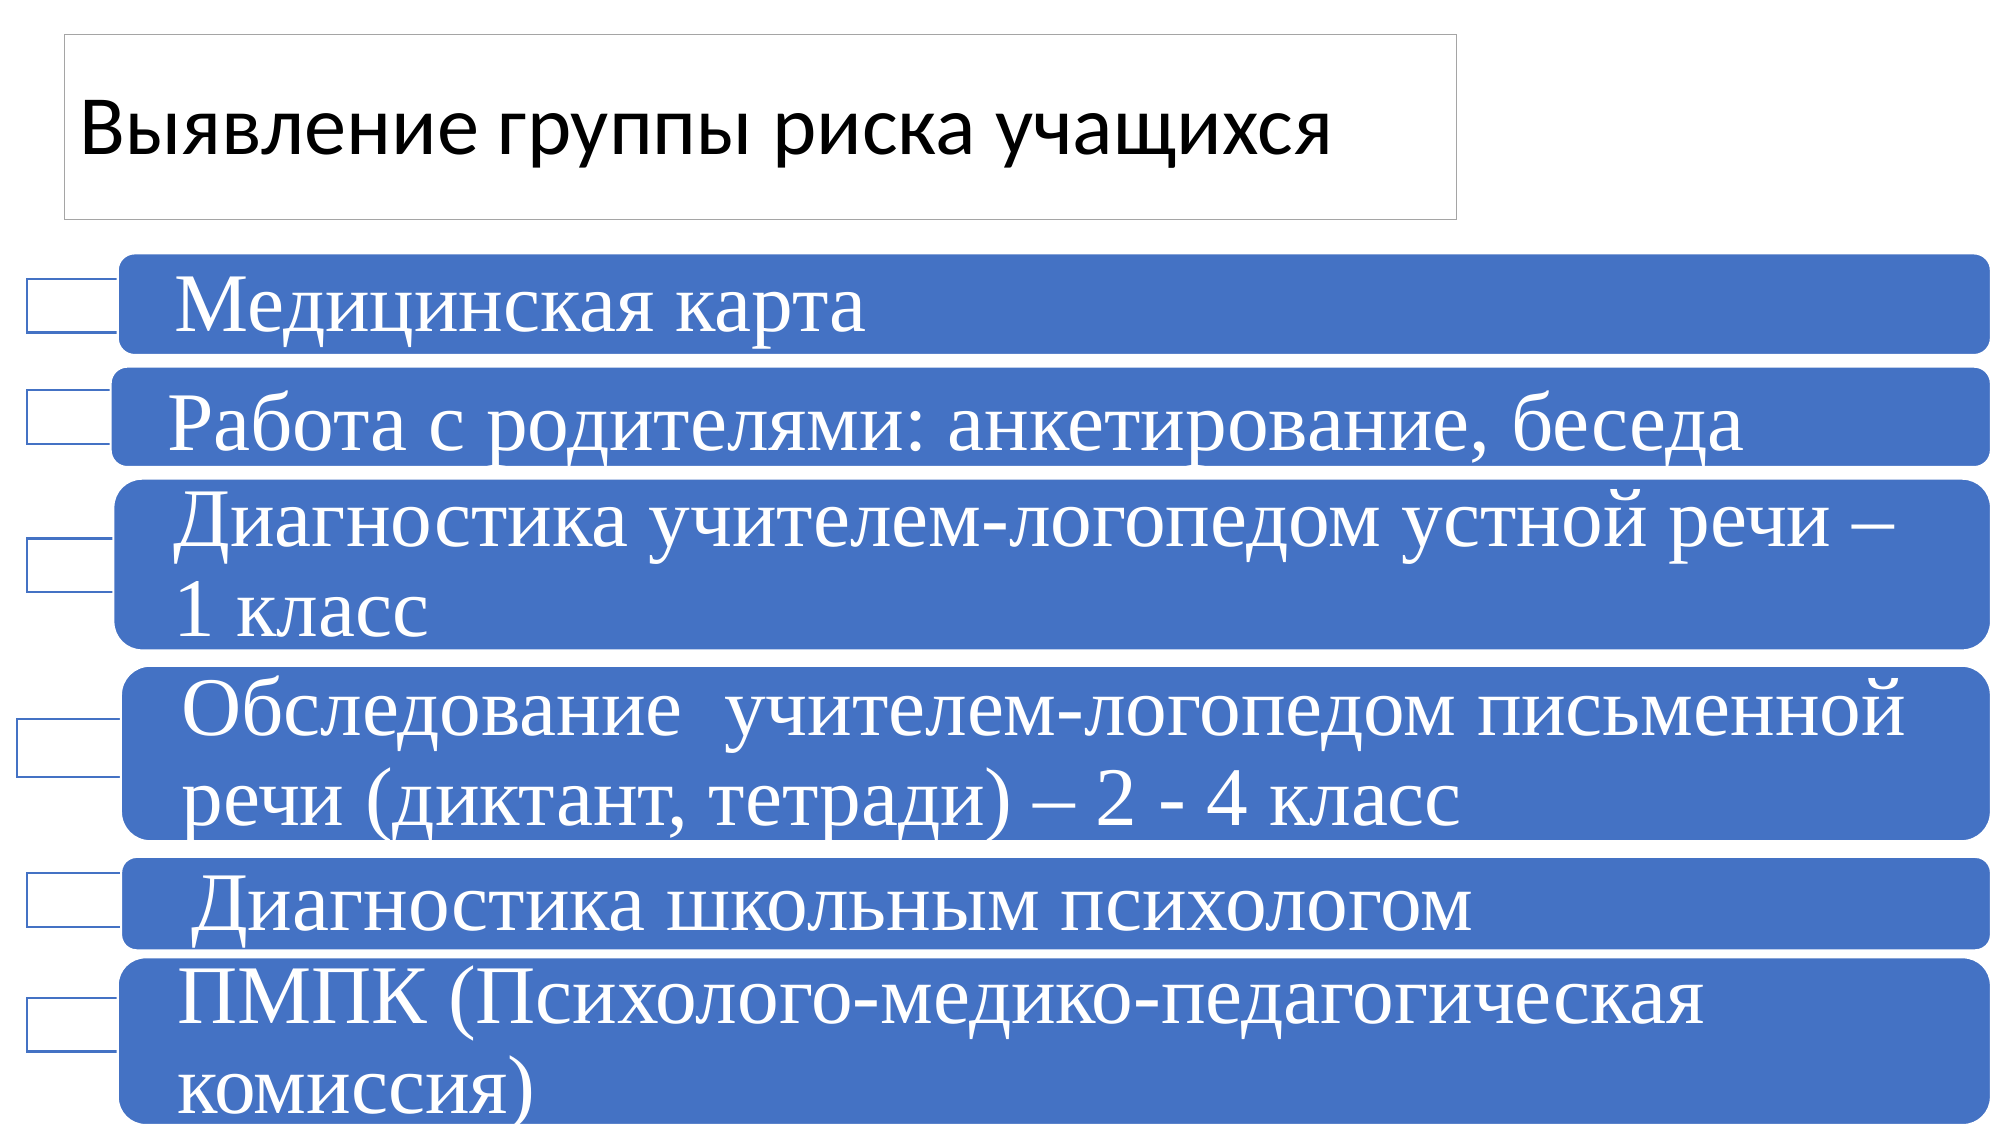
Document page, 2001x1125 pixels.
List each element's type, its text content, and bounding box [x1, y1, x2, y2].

text_box [16, 718, 27, 778]
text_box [27, 253, 1991, 1125]
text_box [121, 856, 2000, 951]
title Выявление группы риска учащихся [64, 34, 1457, 220]
